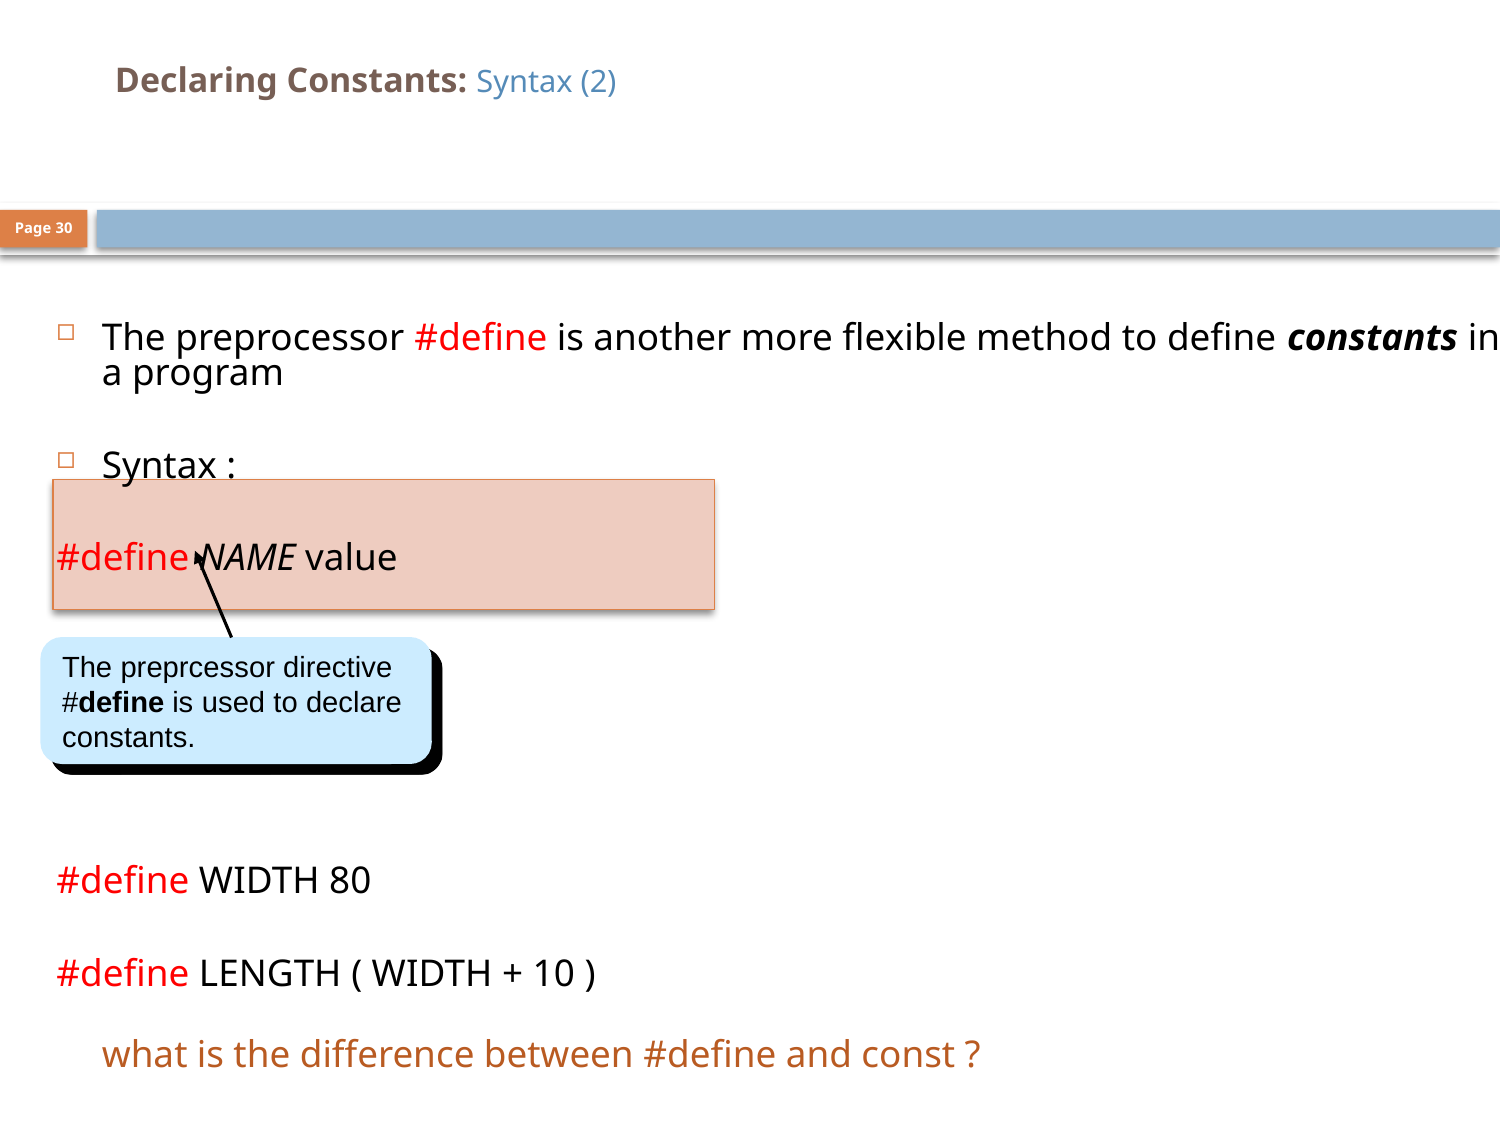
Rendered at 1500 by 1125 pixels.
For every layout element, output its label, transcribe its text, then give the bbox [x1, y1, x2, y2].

list The preprocessor #define is another more flexible method to define constants in a program Syntax : #define NAME value #define WIDTH 80 #define LENGTH ( WIDTH + 10 ) what is the difference between #define and const ? [40, 255, 1500, 1095]
slide_number Page 30 [0, 208, 88, 249]
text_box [40, 550, 432, 764]
title Declaring Constants: Syntax (2) [99, 49, 1376, 149]
